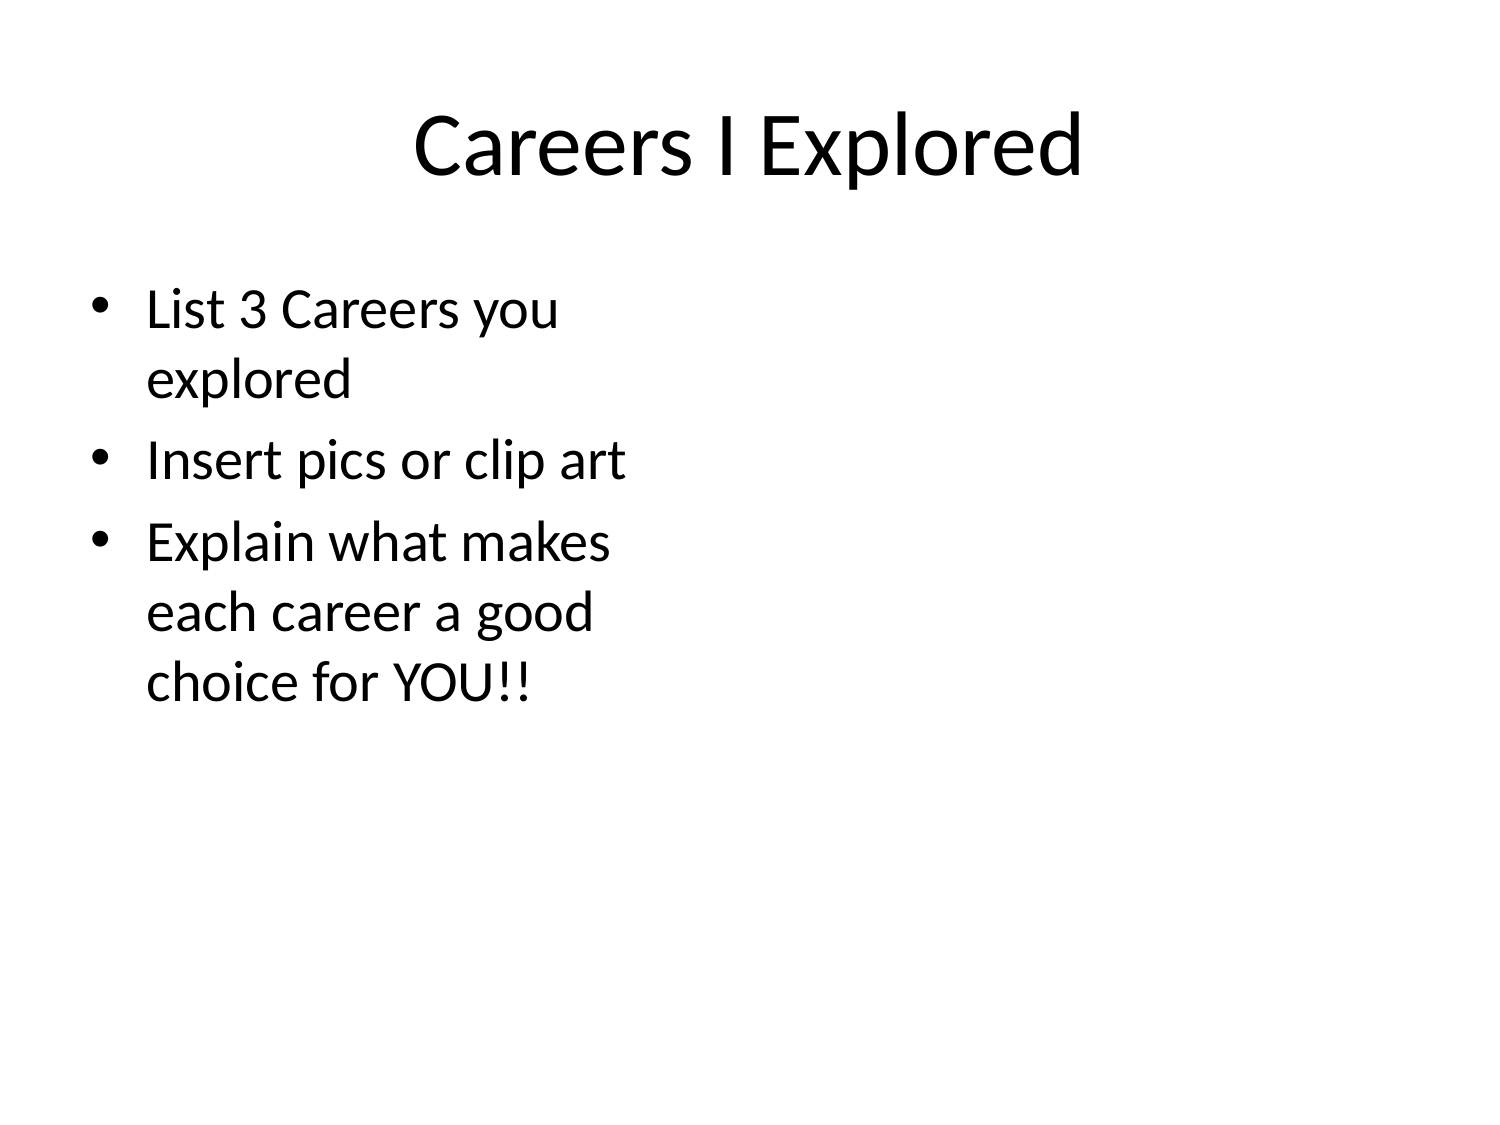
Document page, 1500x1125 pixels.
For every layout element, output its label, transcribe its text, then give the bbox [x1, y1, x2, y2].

list List 3 Careers you explored Insert pics or clip art Explain what makes each career a good choice for YOU!! [75, 262, 738, 1005]
title Careers I Explored [75, 45, 1425, 233]
